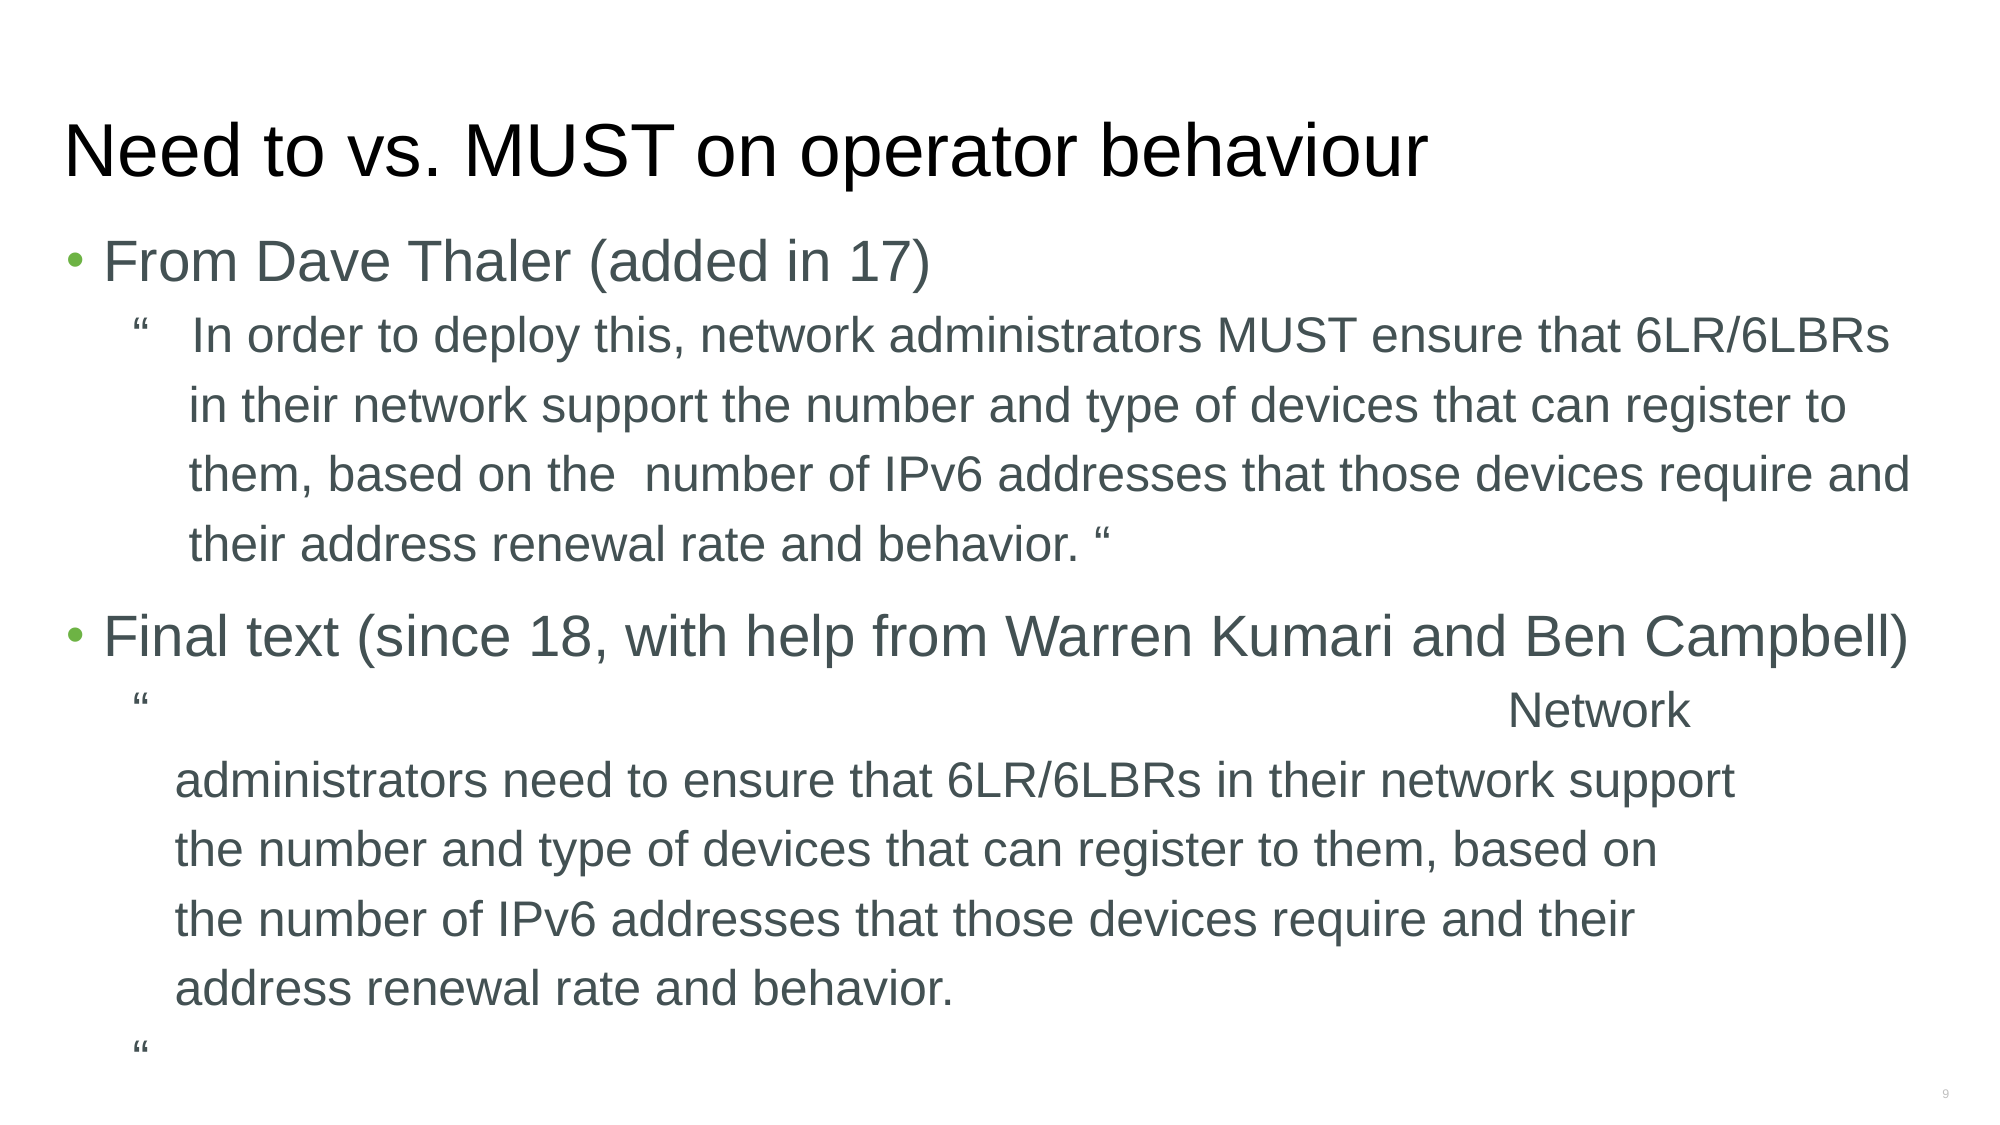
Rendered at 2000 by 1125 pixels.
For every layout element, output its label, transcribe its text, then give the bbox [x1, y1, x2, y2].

title Need to vs. MUST on operator behaviour [50, 70, 1927, 209]
list From Dave Thaler (added in 17) “ In order to deploy this, network administrators MUST ensure that 6LR/6LBRs in their network support the number and type of devices that can register to them, based on the number of IPv6 addresses that those devices require and their address renewal rate and behavior. “ Final text (since 18, with help from Warren Kumari and Ben Campbell) “ Network administrators need to ensure that 6LR/6LBRs in their network support the number and type of devices that can register to them, based on the number of IPv6 addresses that those devices require and their address renewal rate and behavior. “ [51, 220, 1941, 1035]
